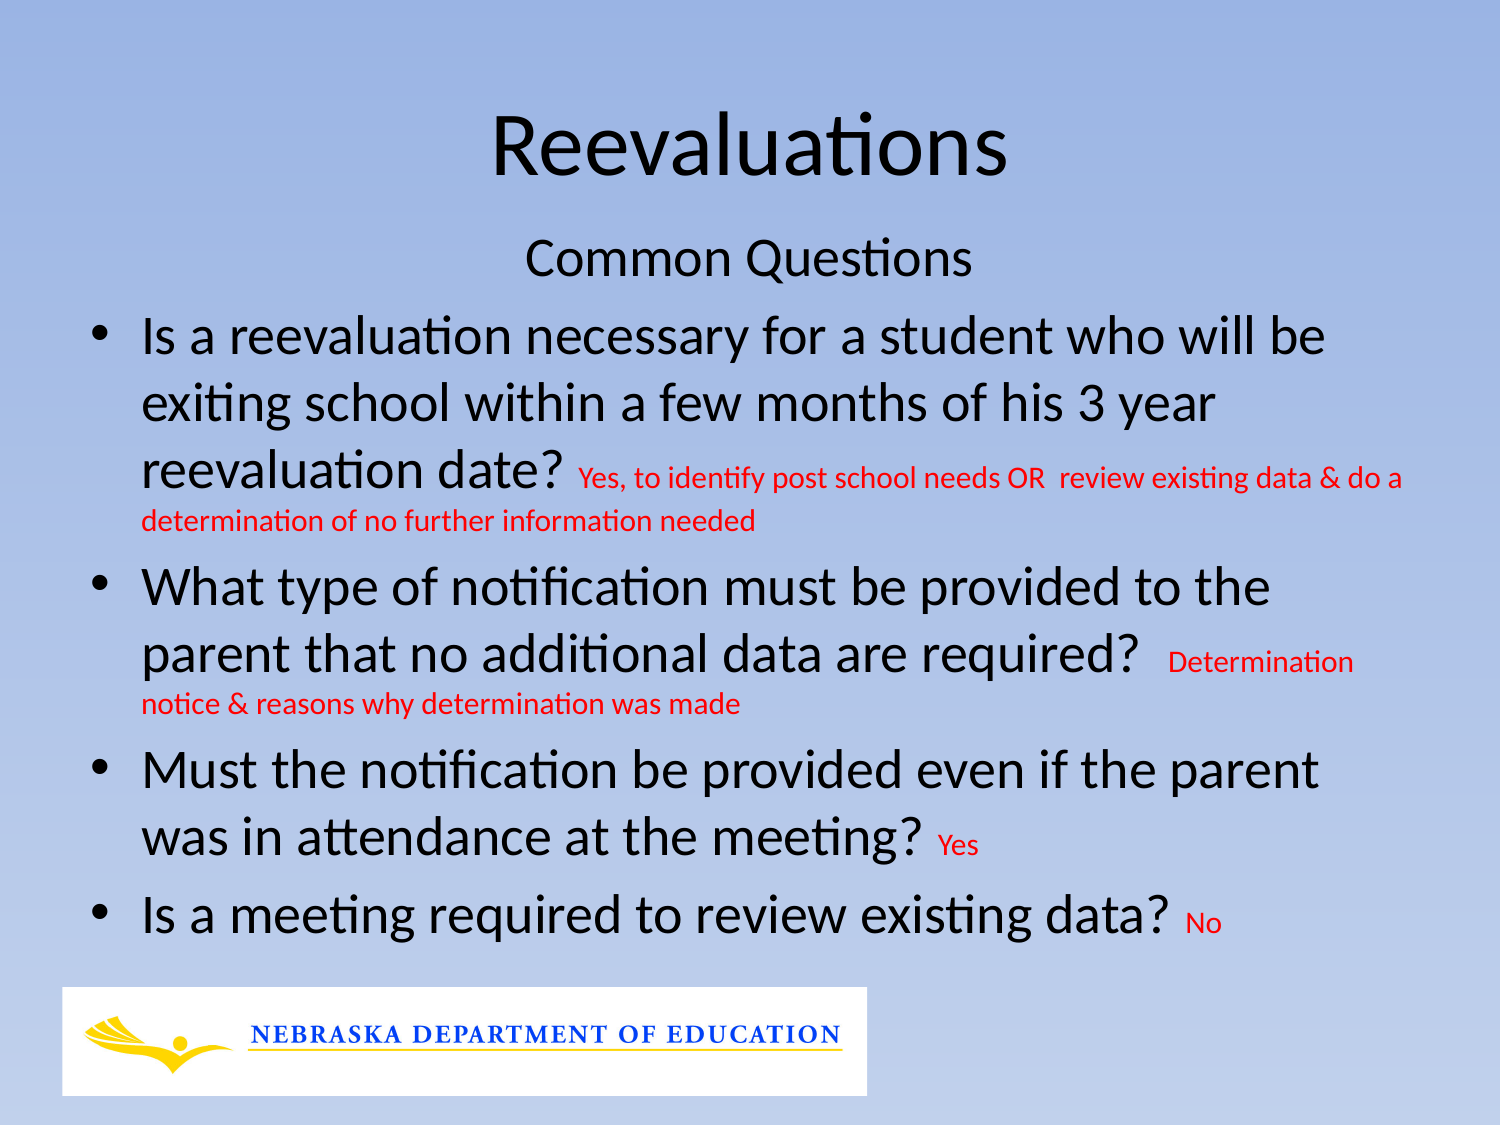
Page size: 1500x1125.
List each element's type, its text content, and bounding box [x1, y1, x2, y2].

title Reevaluations [75, 45, 1425, 212]
picture [62, 987, 868, 1096]
list Common Questions Is a reevaluation necessary for a student who will be exiting school within a few months of his 3 year reevaluation date? Yes, to identify post school needs OR review existing data & do a determination of no further information needed What type of notification must be provided to the parent that no additional data are required? Determination notice & reasons why determination was made Must the notification be provided even if the parent was in attendance at the meeting? Yes Is a meeting required to review existing data? No [75, 212, 1425, 955]
